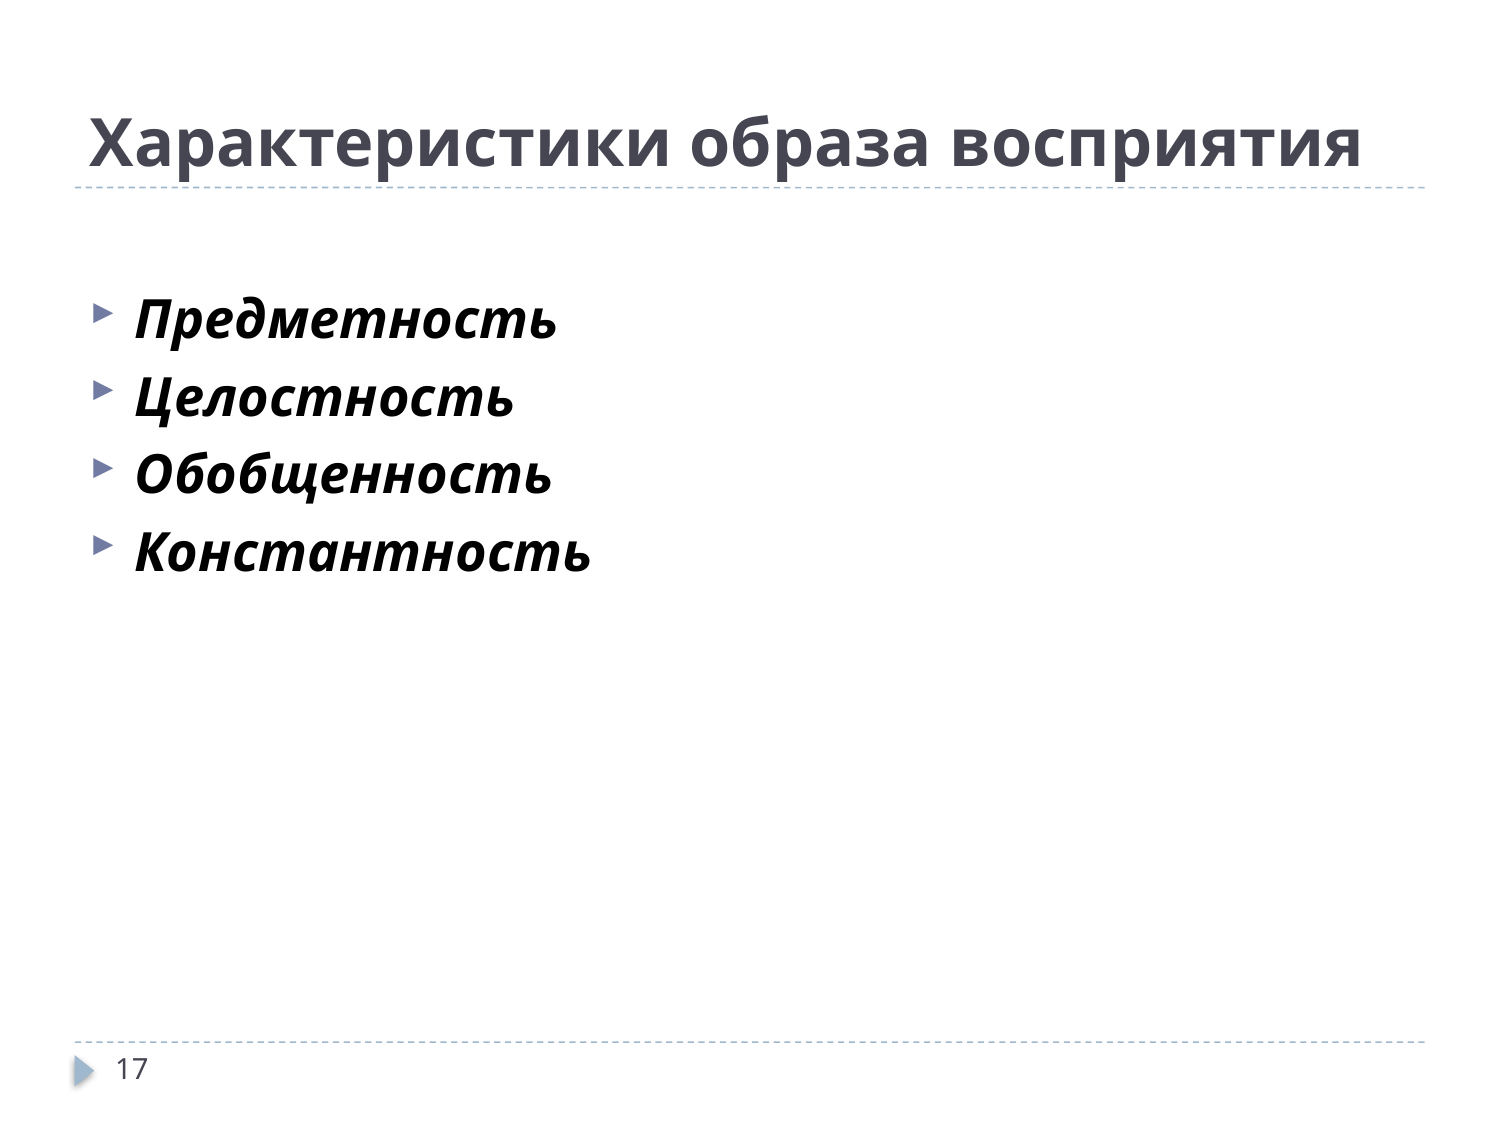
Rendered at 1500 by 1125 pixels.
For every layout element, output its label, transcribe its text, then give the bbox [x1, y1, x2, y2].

title Характеристики образа восприятия [75, 24, 1425, 188]
slide_number 17 [100, 1042, 426, 1103]
list Предметность Целостность Обобщенность Константность [75, 200, 1425, 1010]
